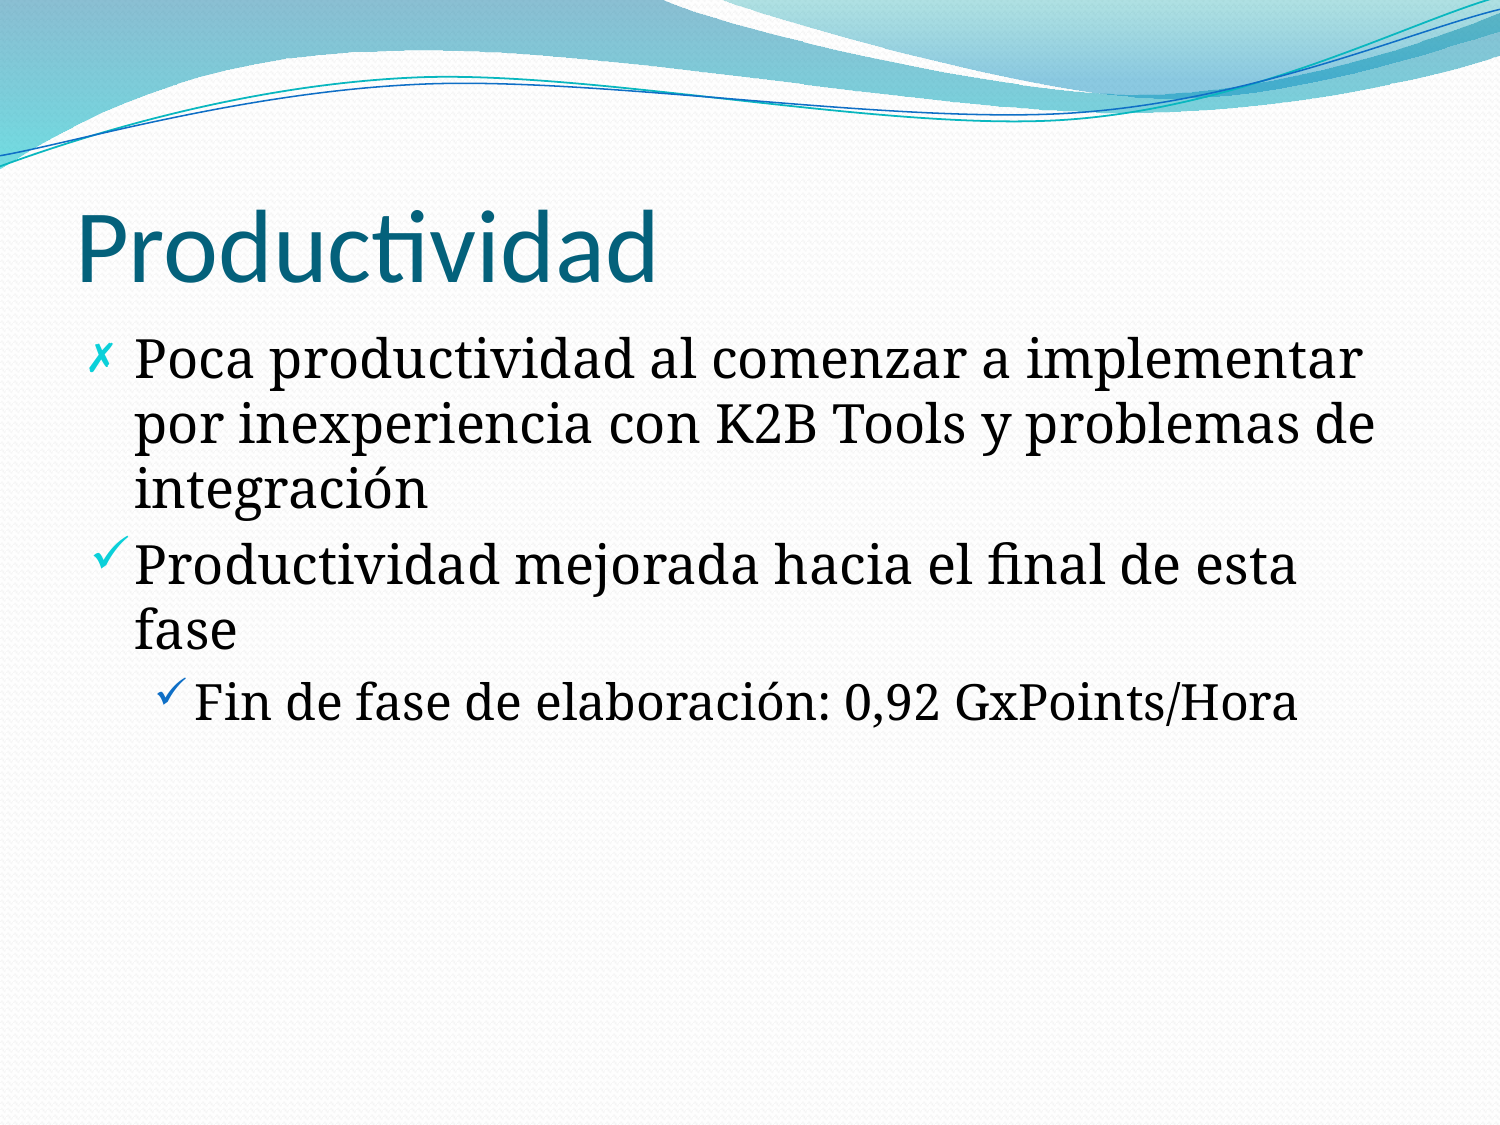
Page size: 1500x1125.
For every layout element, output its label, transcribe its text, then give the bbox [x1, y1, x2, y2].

title Productividad [75, 115, 1425, 303]
list Poca productividad al comenzar a implementar por inexperiencia con K2B Tools y problemas de integración Productividad mejorada hacia el final de esta fase Fin de fase de elaboración: 0,92 GxPoints/Hora [75, 317, 1425, 1038]
